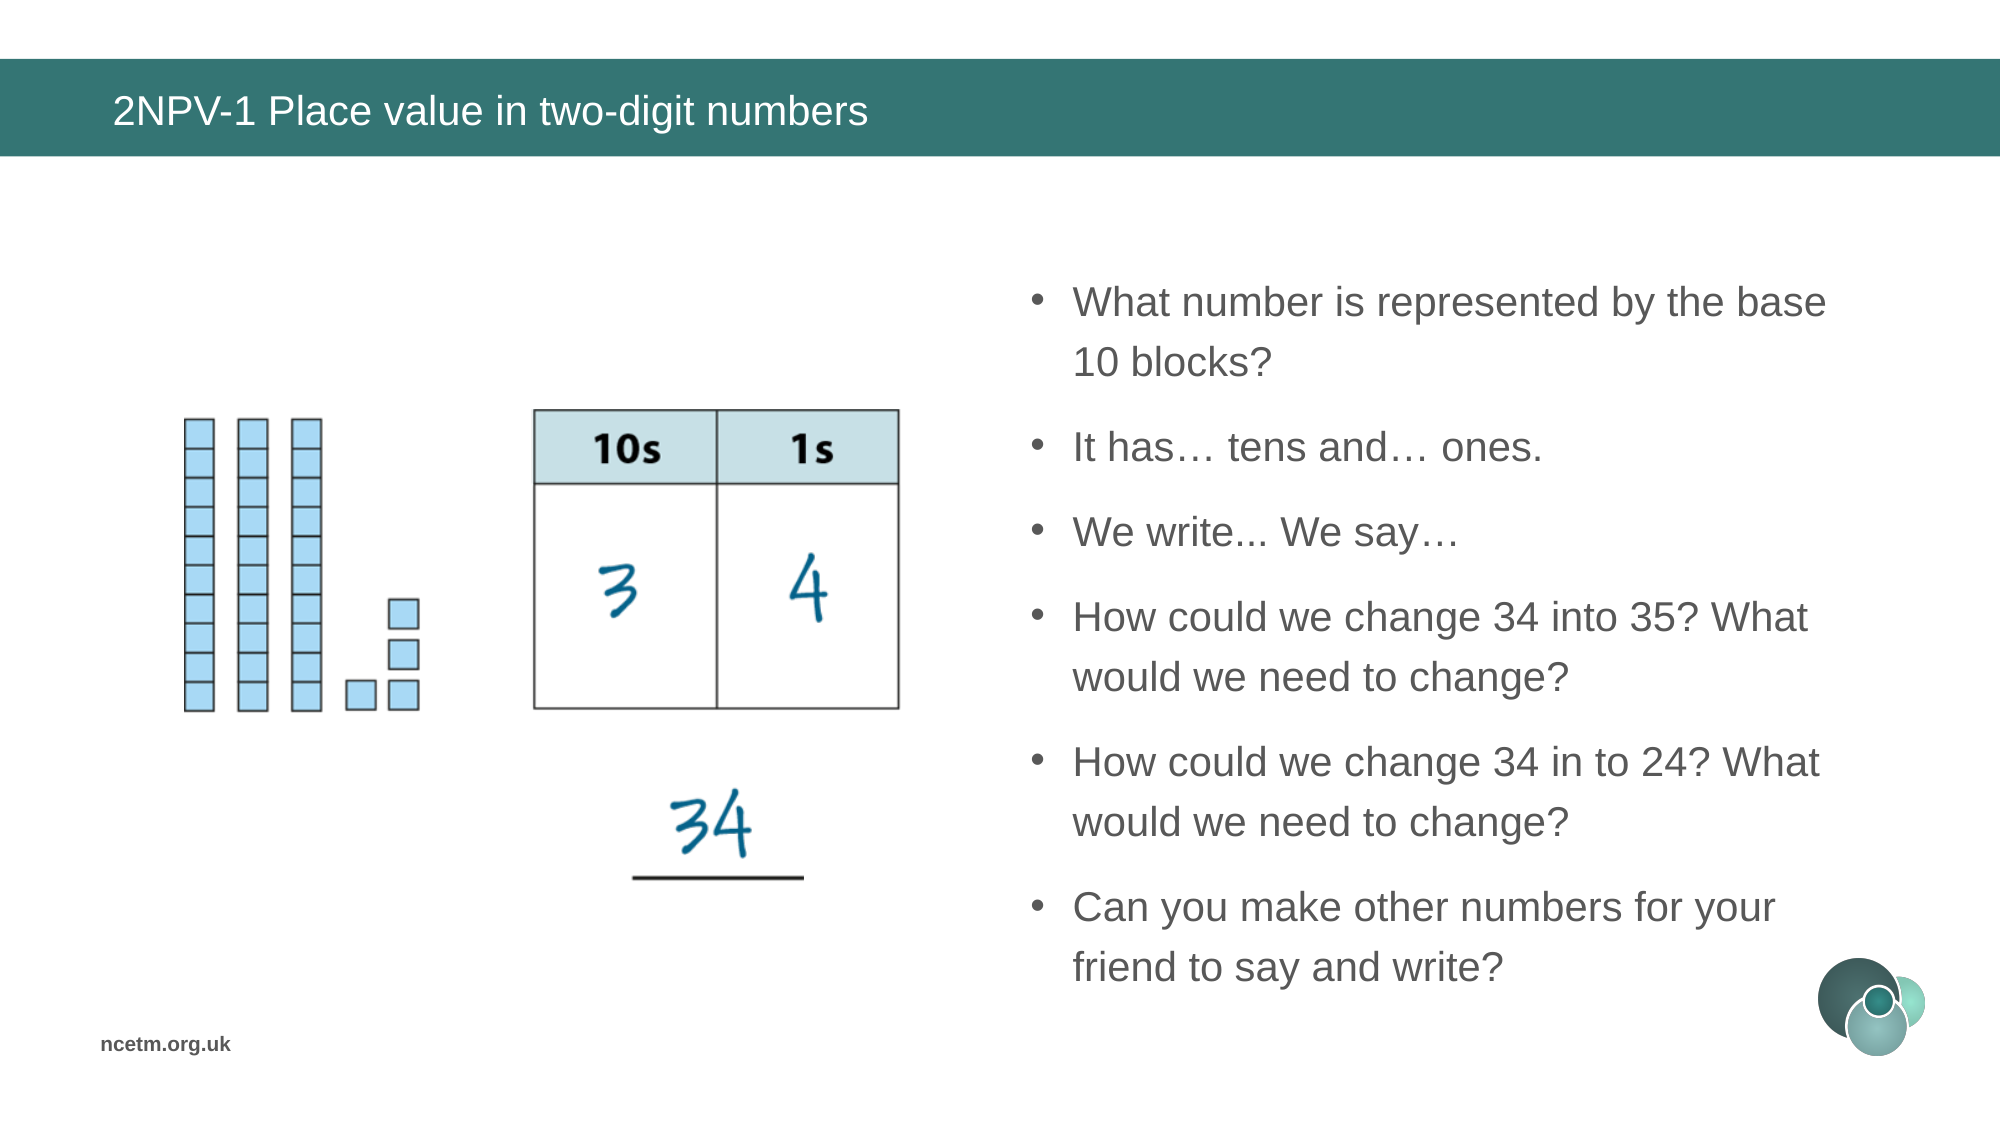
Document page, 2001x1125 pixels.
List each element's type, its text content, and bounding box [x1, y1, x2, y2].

picture [623, 778, 804, 888]
picture [585, 550, 645, 634]
picture [1818, 958, 1925, 1056]
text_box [184, 409, 913, 716]
picture [774, 539, 847, 635]
title 2NPV-1 Place value in two-digit numbers [97, 76, 1945, 147]
text_box What number is represented by the base 10 blocks? It has… tens and… ones. We write... We say… How could we change 34 into 35? What would we need to change? How could we change 34 in to 24? What would we need to change? Can you make other numbers for your friend to say and write? [1015, 257, 1893, 998]
